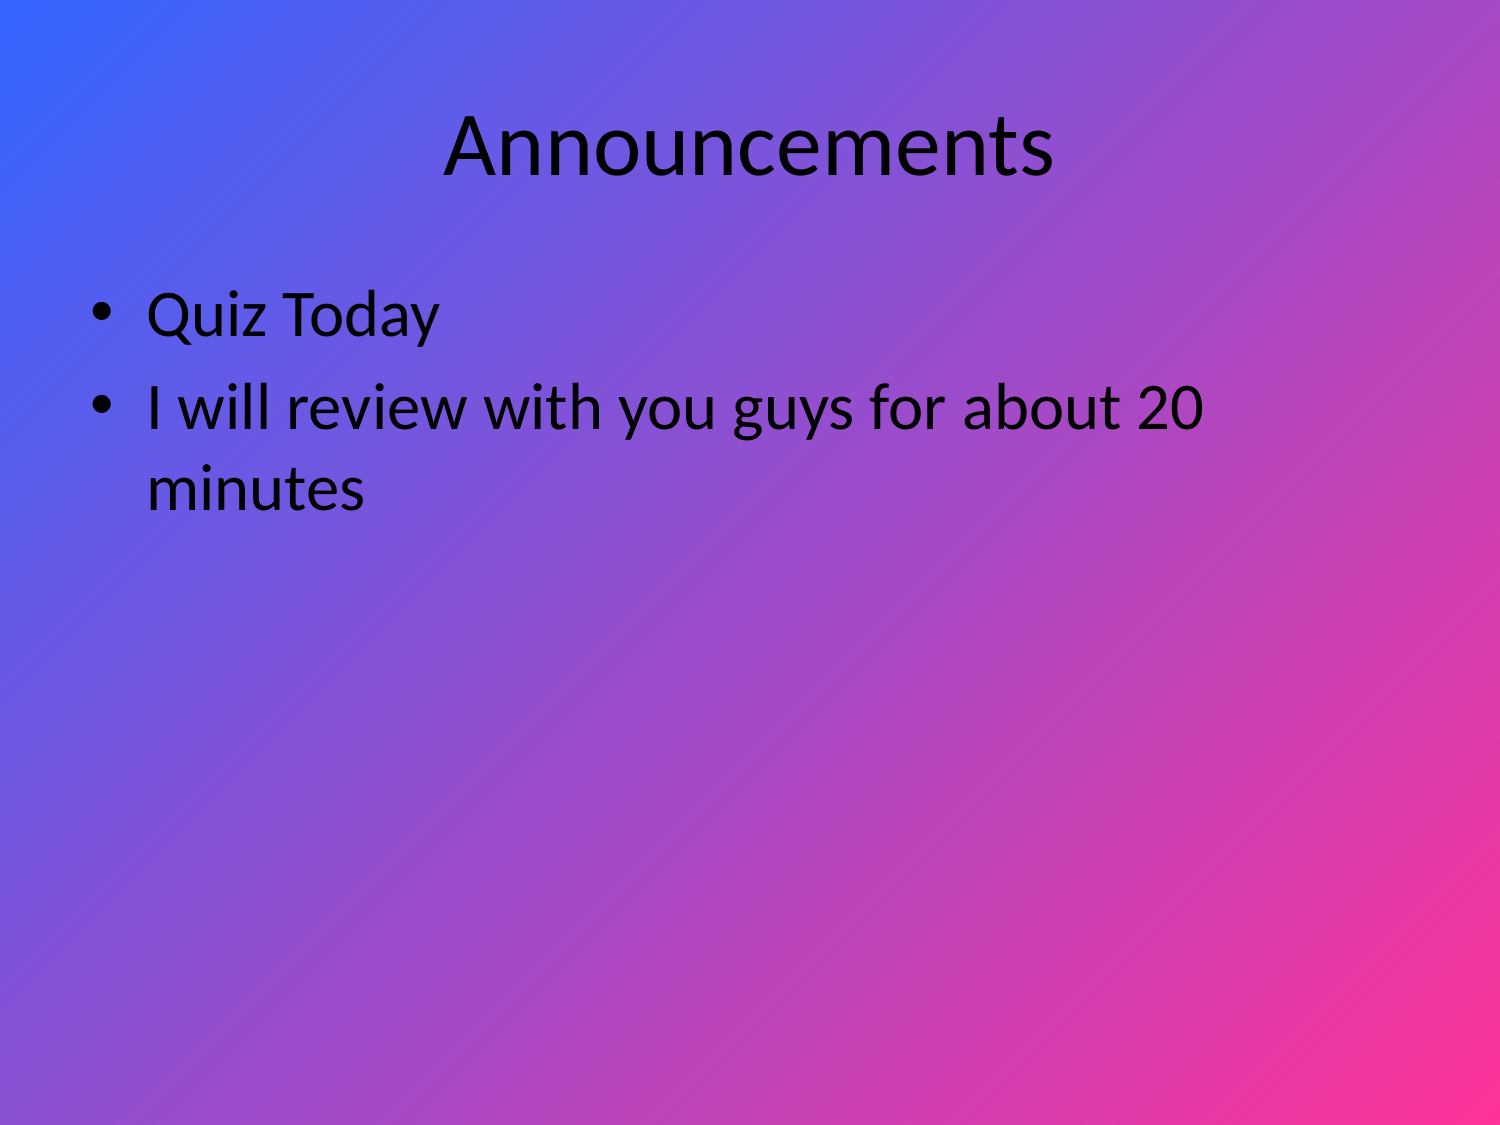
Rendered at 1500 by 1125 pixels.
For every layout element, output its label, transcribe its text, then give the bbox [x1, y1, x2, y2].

title Announcements [75, 45, 1425, 233]
list Quiz Today I will review with you guys for about 20 minutes [75, 262, 1425, 1005]
